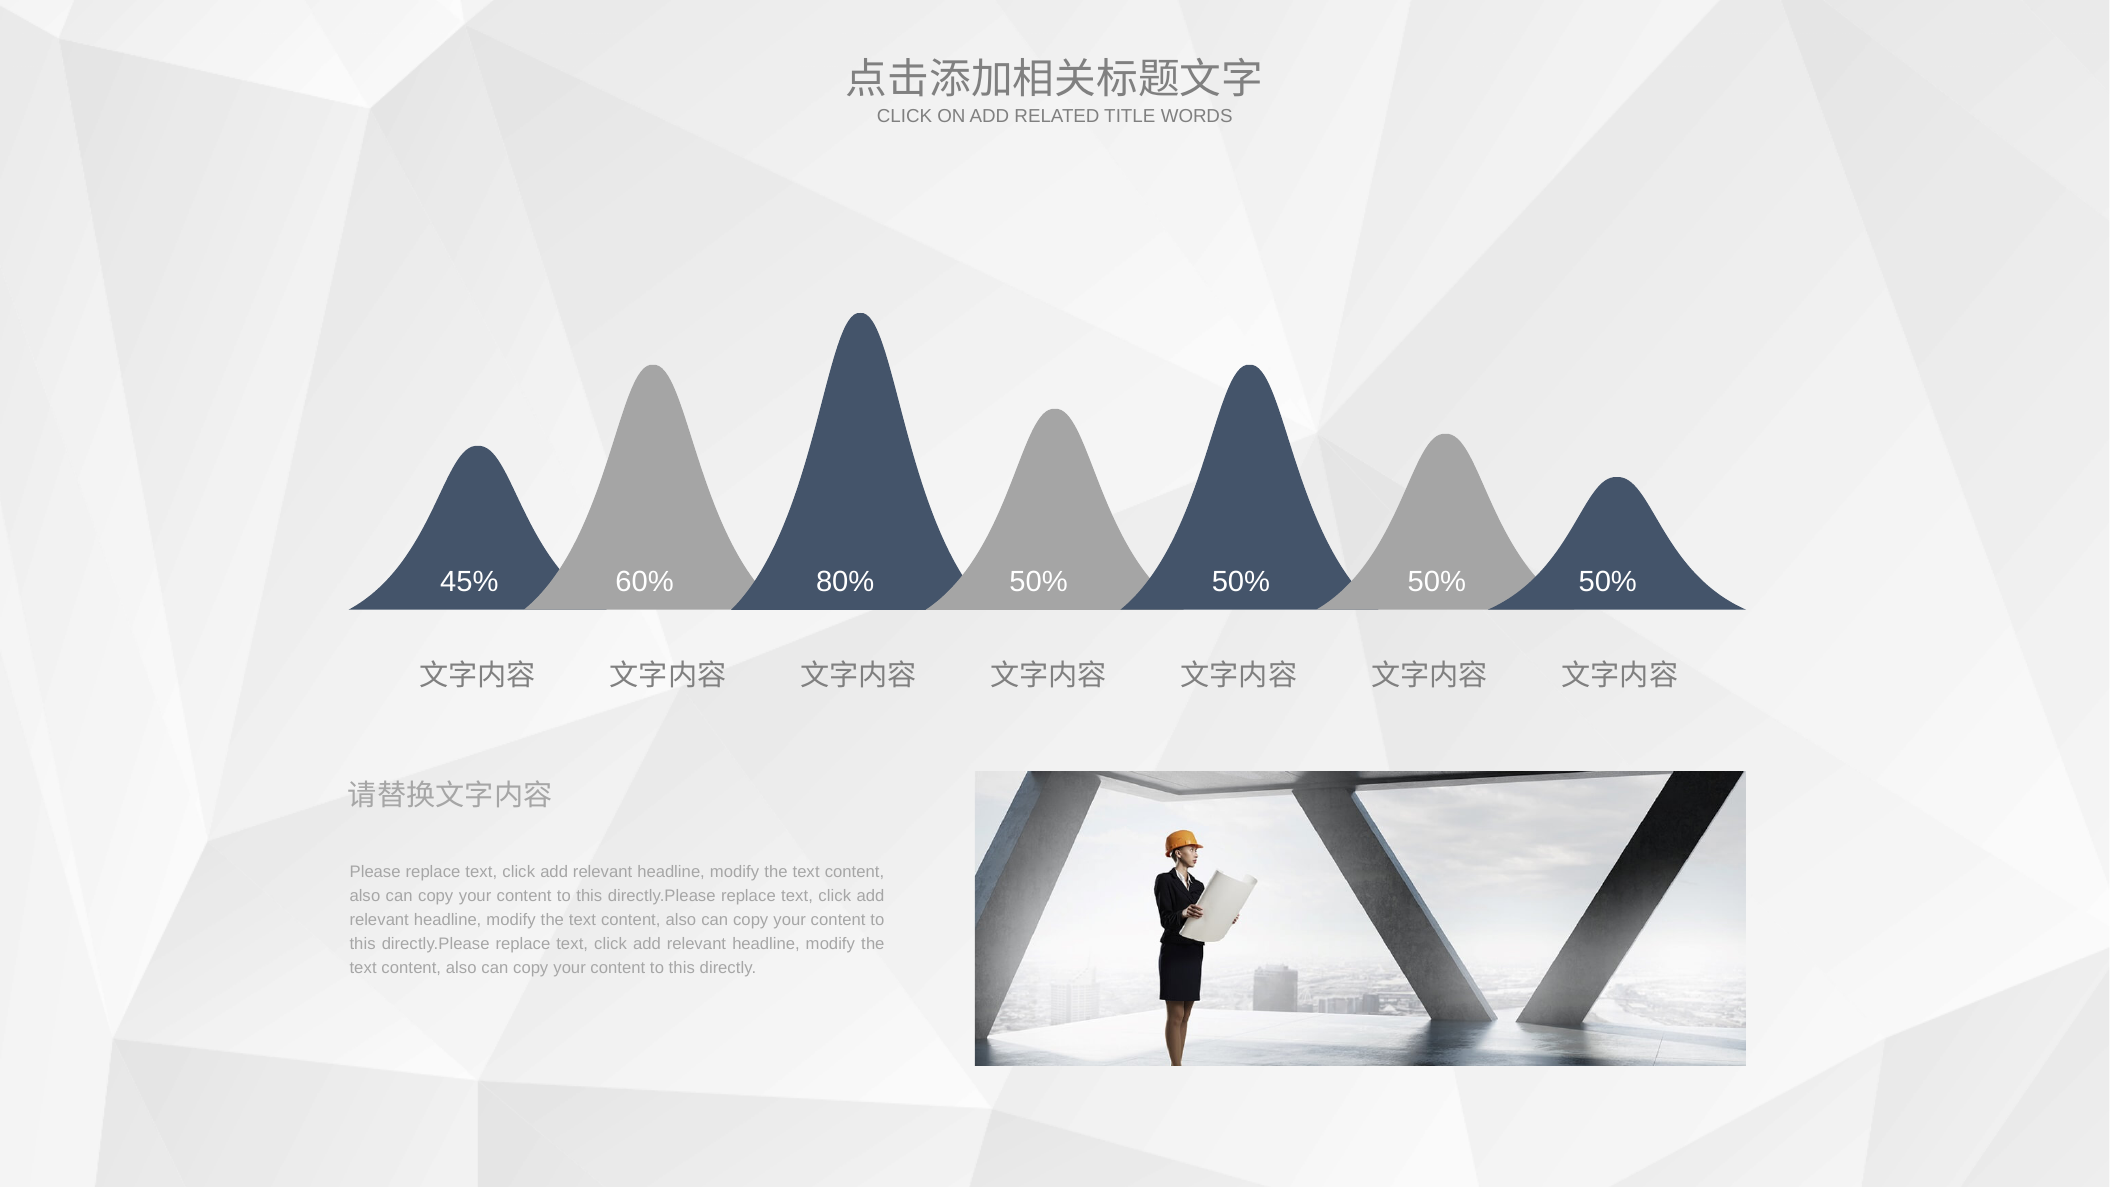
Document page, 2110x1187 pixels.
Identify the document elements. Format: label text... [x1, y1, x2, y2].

text_box Please replace text, click add relevant headline, modify the text content, also can copy your content to this directly.Please replace text, click add relevant headline, modify the text content, also can copy your content to this directly.Please replace text, click add relevant headline, modify the text content, also can copy your content to this directly. [345, 852, 890, 981]
text_box [1120, 364, 1351, 610]
text_box [925, 408, 1149, 610]
text_box [1316, 433, 1535, 610]
text_box CLICK ON ADD RELATED TITLE WORDS [852, 95, 1257, 130]
text_box 文字内容 [785, 642, 932, 699]
text_box 80% [801, 548, 890, 606]
text_box [974, 770, 1747, 1067]
text_box 50% [1197, 548, 1286, 606]
text_box 文字内容 [1546, 642, 1694, 699]
text_box 60% [600, 548, 689, 606]
text_box [523, 364, 755, 610]
text_box [348, 445, 559, 610]
text_box 文字内容 [975, 642, 1123, 699]
text_box 文字内容 [594, 642, 742, 699]
picture [0, 0, 2110, 1187]
text_box [1487, 477, 1747, 610]
text_box 文字内容 [1165, 642, 1313, 699]
text_box 50% [994, 548, 1083, 606]
text_box 文字内容 [404, 642, 552, 699]
text_box 45% [425, 548, 514, 606]
text_box 文字内容 [1356, 642, 1504, 699]
text_box 50% [1392, 548, 1481, 606]
text_box 点击添加相关标题文字 [803, 44, 1307, 107]
text_box 请替换文字内容 [343, 771, 607, 816]
text_box [731, 312, 962, 610]
text_box 50% [1563, 548, 1652, 606]
